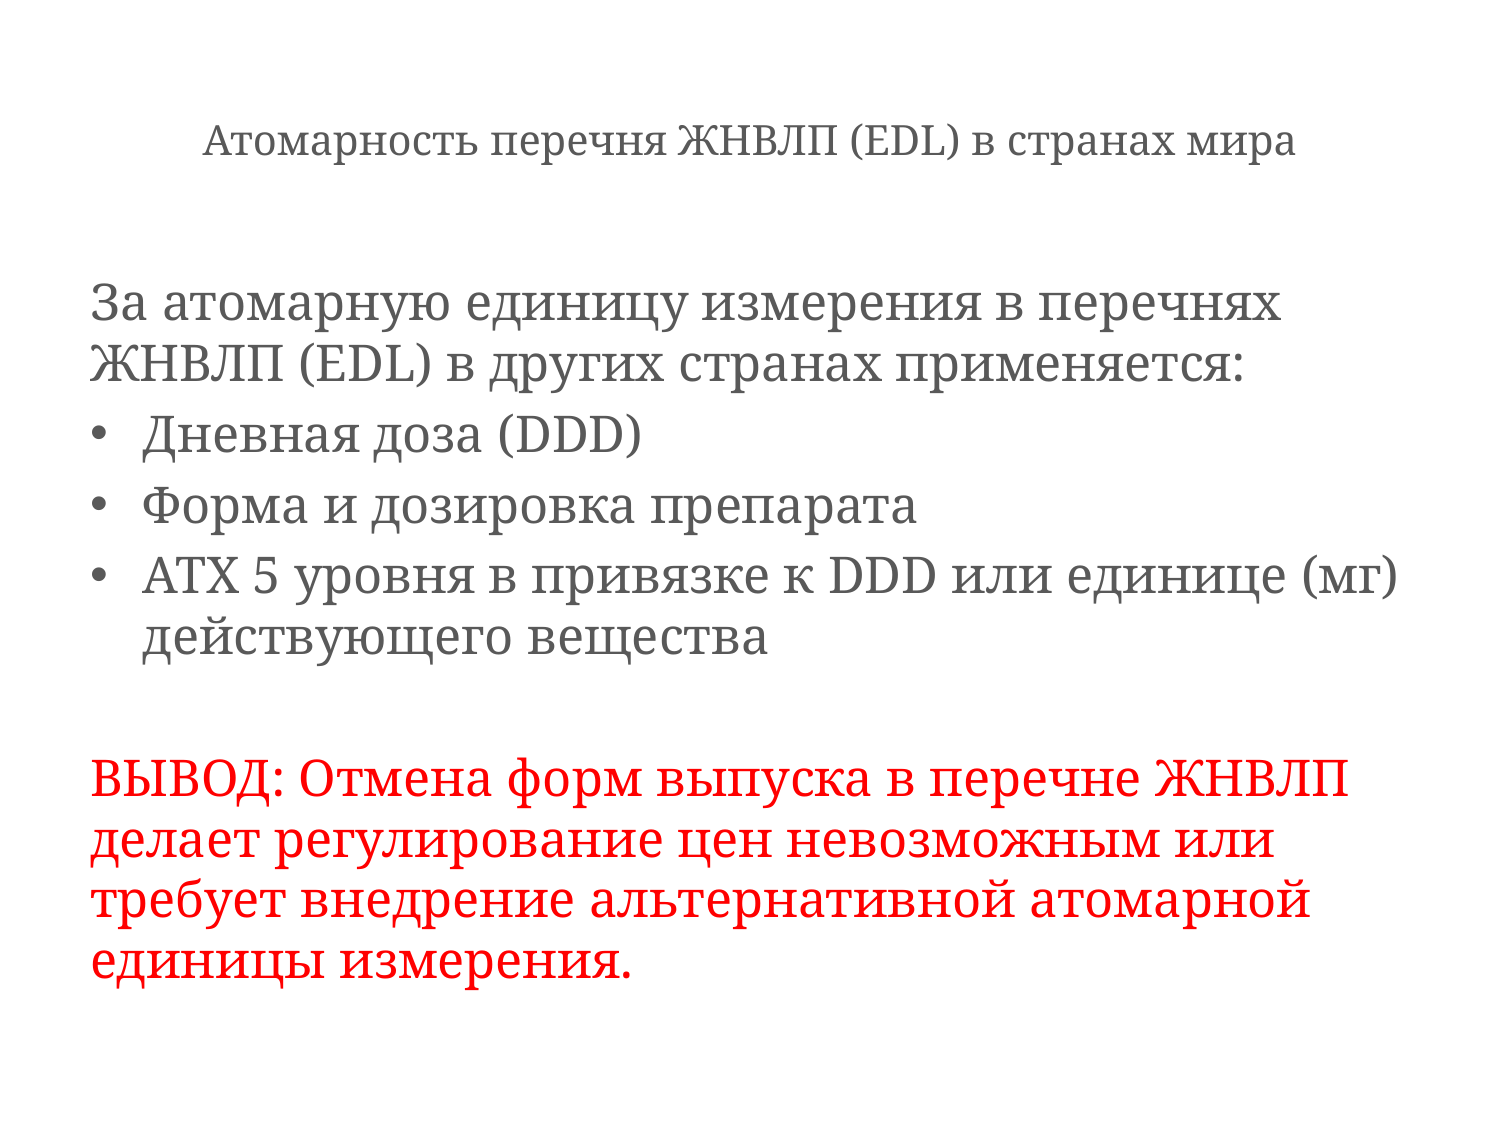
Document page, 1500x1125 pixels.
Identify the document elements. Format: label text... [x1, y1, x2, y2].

list За атомарную единицу измерения в перечнях ЖНВЛП (EDL) в других странах применяется: Дневная доза (DDD) Форма и дозировка препарата АТХ 5 уровня в привязке к DDD или единице (мг) действующего вещества ВЫВОД: Отмена форм выпуска в перечне ЖНВЛП делает регулирование цен невозможным или требует внедрение альтернативной атомарной единицы измерения. [75, 262, 1425, 1005]
title Атомарность перечня ЖНВЛП (EDL) в странах мира [75, 45, 1425, 233]
